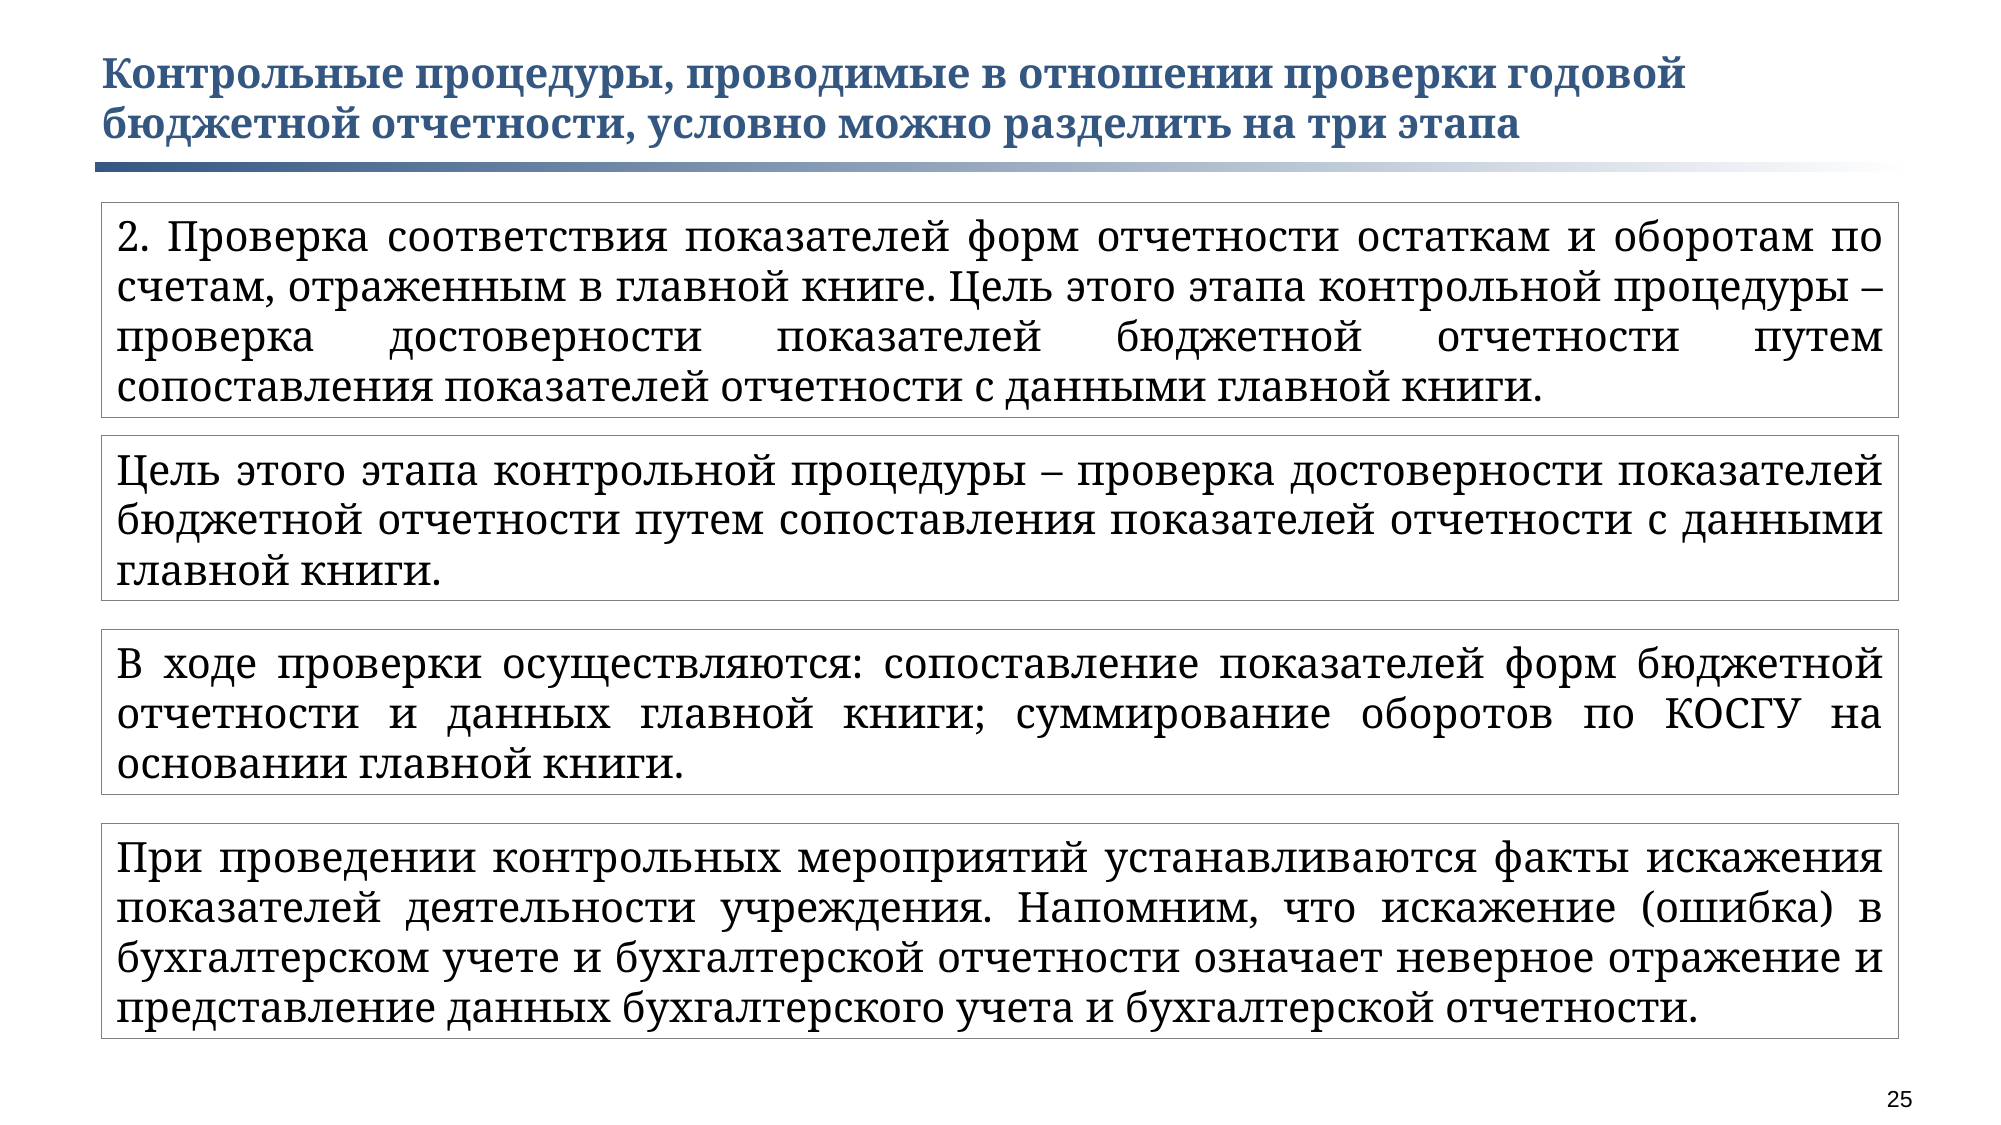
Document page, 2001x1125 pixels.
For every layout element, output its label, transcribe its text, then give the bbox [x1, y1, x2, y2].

text_box Контрольные процедуры, проводимые в отношении проверки годовой бюджетной отчетности, условно можно разделить на три этапа [87, 39, 1748, 131]
text_box 2. Проверка соответствия показателей форм отчетности остаткам и оборотам по счетам, отраженным в главной книге. Цель этого этапа контрольной процедуры – проверка достоверности показателей бюджетной отчетности путем сопоставления показателей отчетности с данными главной книги. [101, 202, 1899, 418]
text_box При проведении контрольных мероприятий устанавливаются факты искажения показателей деятельности учреждения. Напомним, что искажение (ошибка) в бухгалтерском учете и бухгалтерской отчетности означает неверное отражение и представление данных бухгалтерского учета и бухгалтерской отчетности. [101, 823, 1899, 1039]
text_box В ходе проверки осуществляются: сопоставление показателей форм бюджетной отчетности и данных главной книги; суммирование оборотов по КОСГУ на основании главной книги. [101, 629, 1899, 795]
text_box Цель этого этапа контрольной процедуры – проверка достоверности показателей бюджетной отчетности путем сопоставления показателей отчетности с данными главной книги. [101, 435, 1899, 601]
